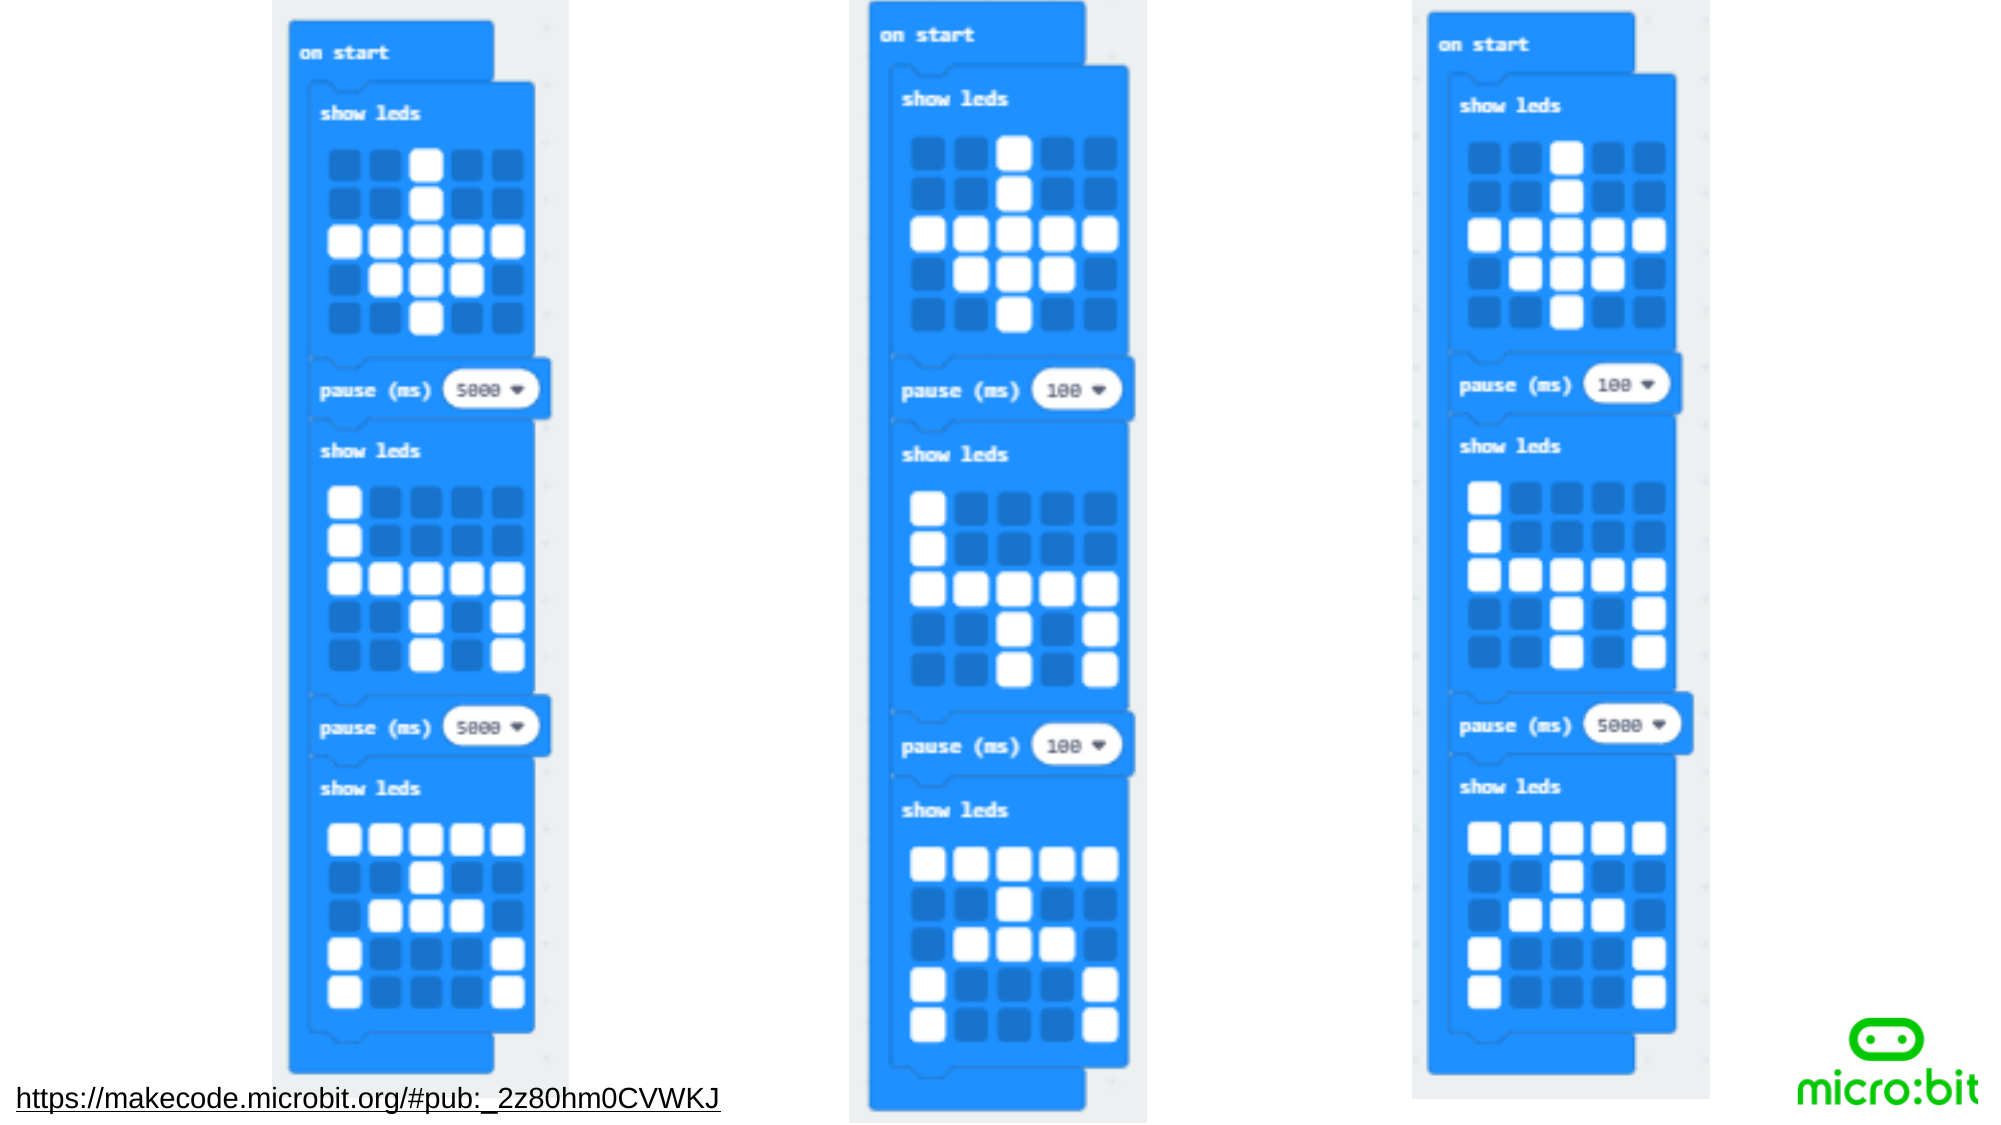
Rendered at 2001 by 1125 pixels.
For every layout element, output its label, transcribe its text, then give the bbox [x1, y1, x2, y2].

picture [849, 0, 1147, 1124]
picture [271, 0, 569, 1098]
picture [1797, 1017, 1978, 1106]
text_box https://makecode.microbit.org/#pub:_2z80hm0CVWKJ [1, 1072, 745, 1123]
picture [1412, 0, 1710, 1099]
